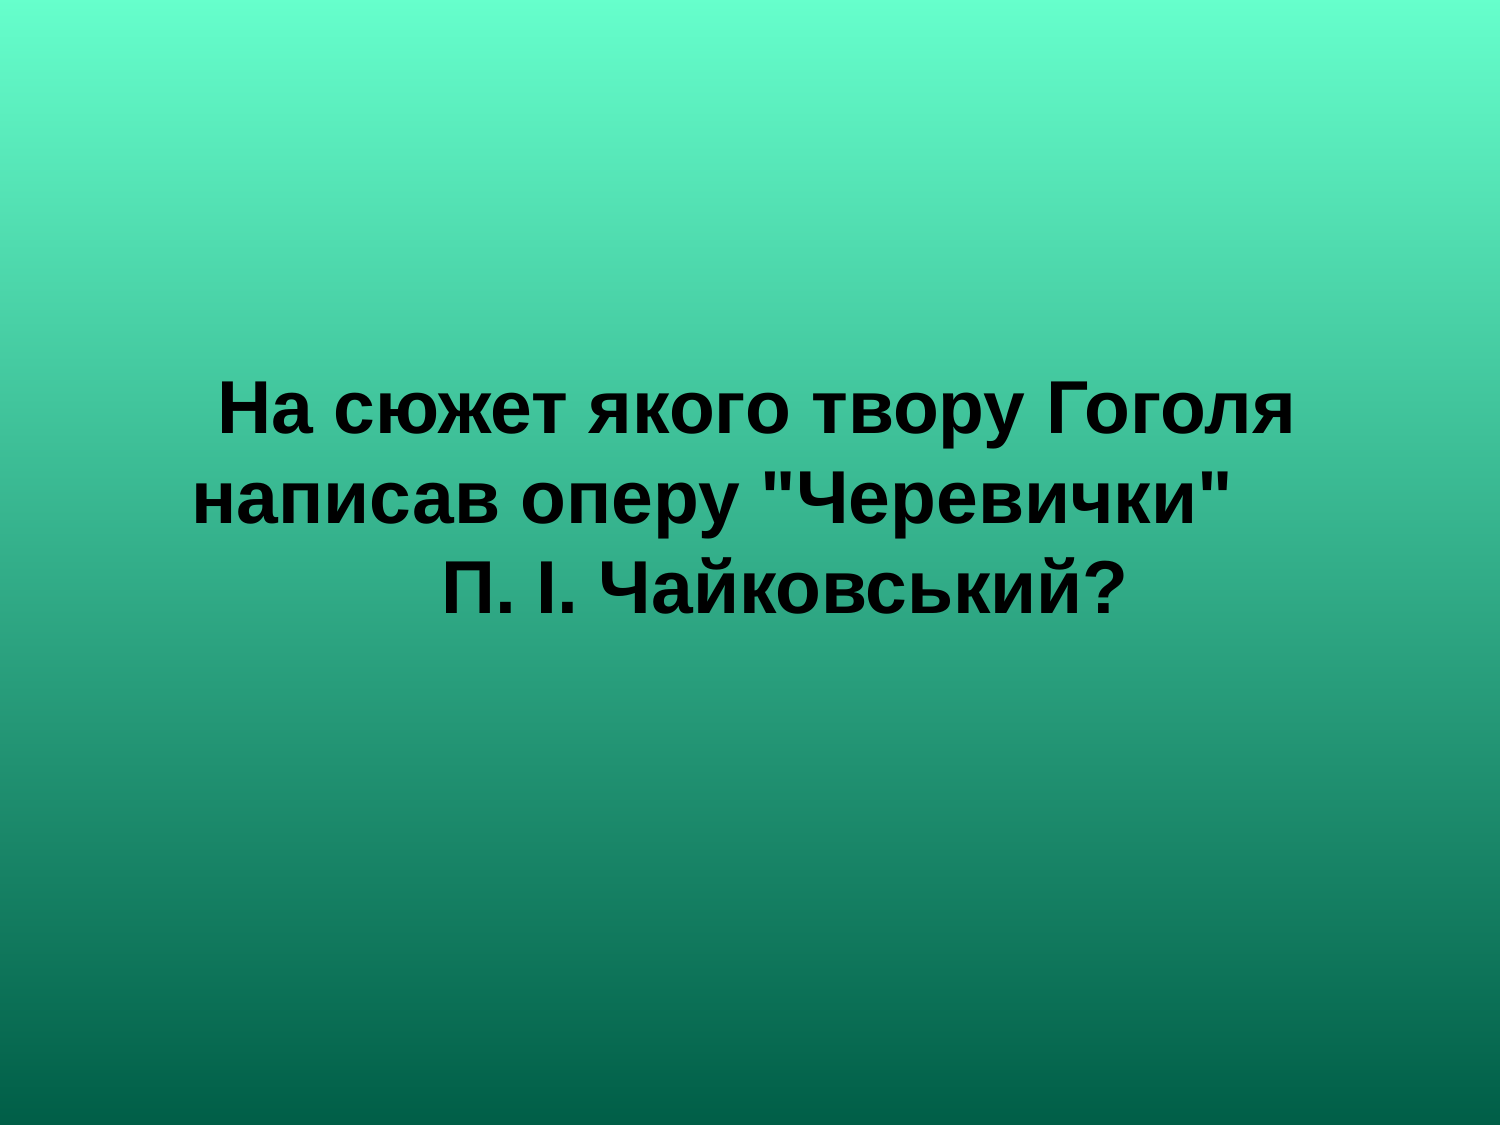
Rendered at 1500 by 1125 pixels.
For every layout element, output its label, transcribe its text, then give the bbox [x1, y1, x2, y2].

list На сюжет якого твору Гоголя написав оперу "Черевички" П. І. Чайковський? [81, 140, 1433, 884]
